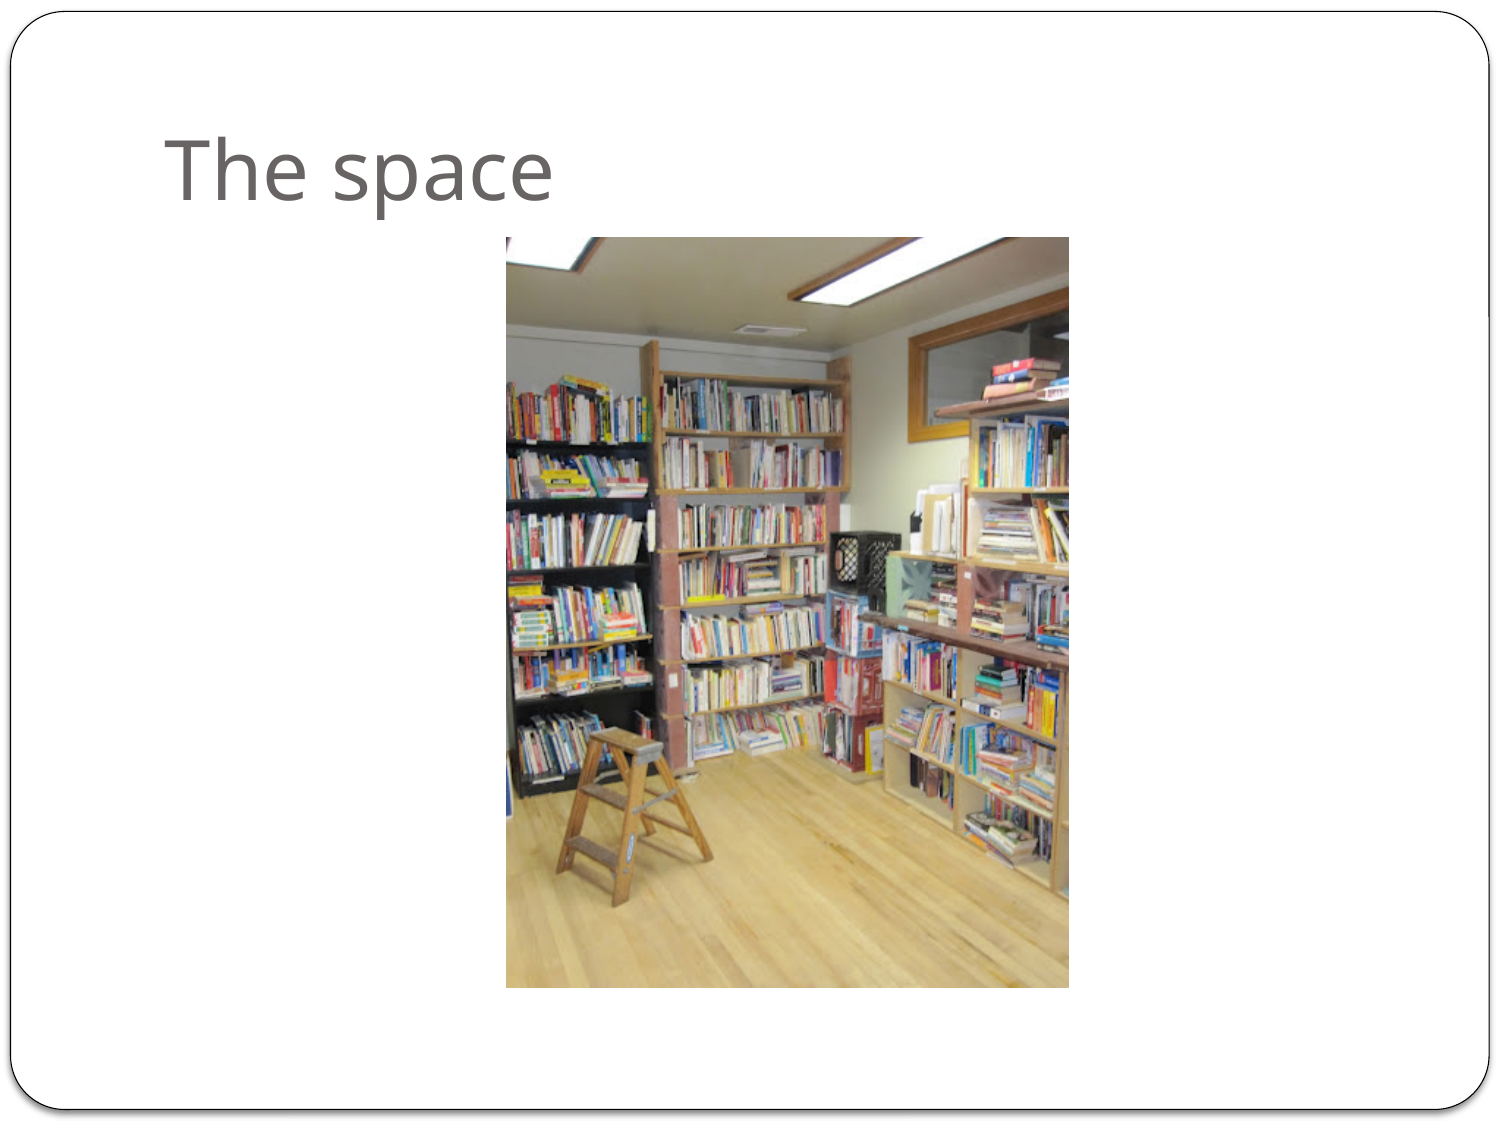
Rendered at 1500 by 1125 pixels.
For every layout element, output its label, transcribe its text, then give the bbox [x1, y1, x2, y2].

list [149, 237, 1426, 988]
title The space [150, 45, 1425, 233]
